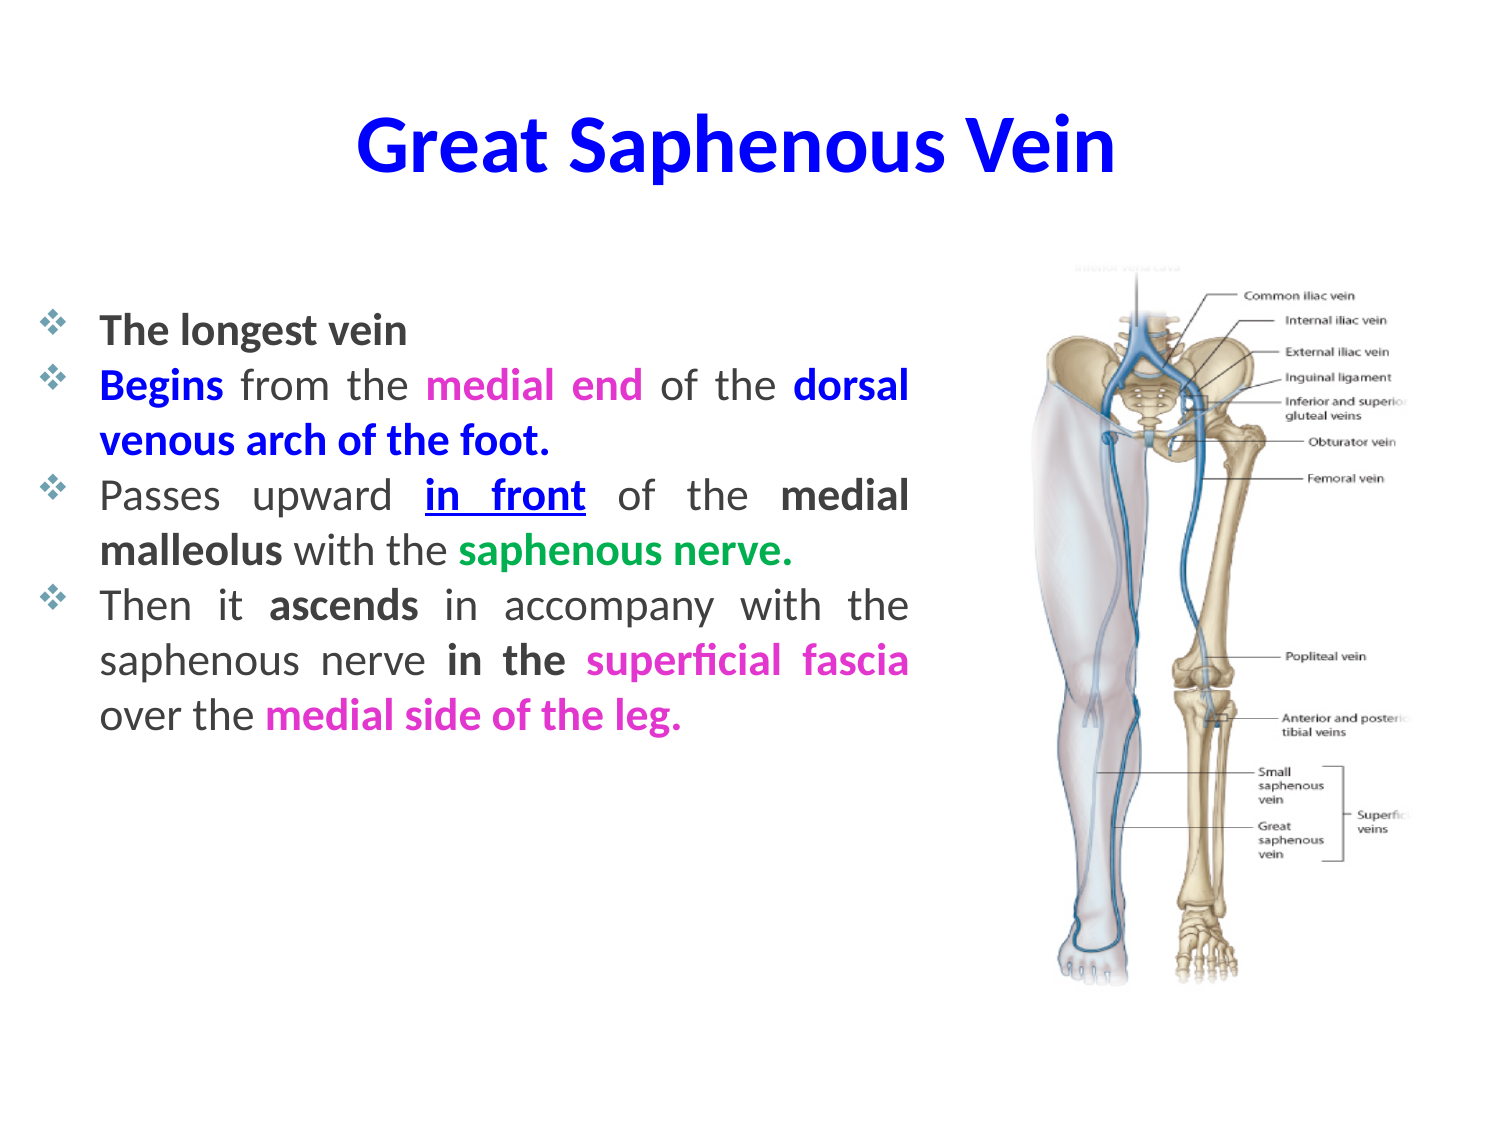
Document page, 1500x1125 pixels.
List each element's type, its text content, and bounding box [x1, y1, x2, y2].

title Great Saphenous Vein [74, 37, 1401, 241]
picture [1024, 262, 1413, 993]
list The longest vein Begins from the medial end of the dorsal venous arch of the foot. Passes upward in front of the medial malleolus with the saphenous nerve. Then it ascends in accompany with the saphenous nerve in the superficial fascia over the medial side of the leg. [0, 291, 926, 945]
